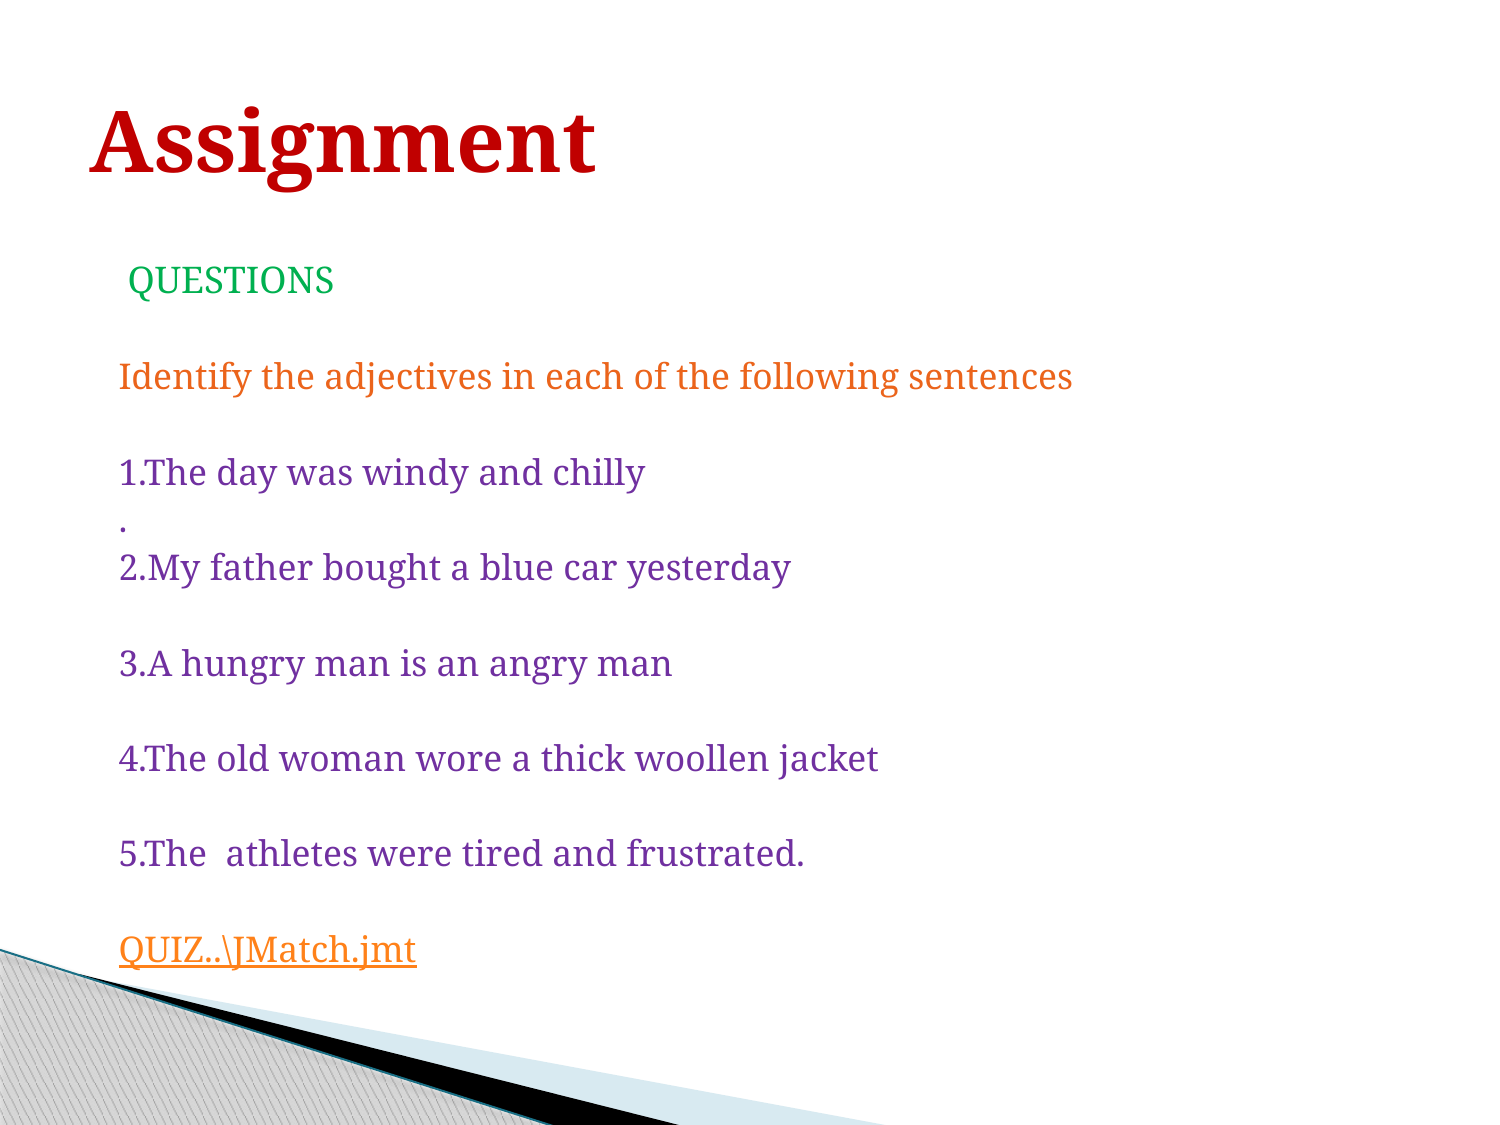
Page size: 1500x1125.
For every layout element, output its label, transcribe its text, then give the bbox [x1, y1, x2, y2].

list QUESTIONS Identify the adjectives in each of the following sentences 1.The day was windy and chilly . 2.My father bought a blue car yesterday 3.A hungry man is an angry man 4.The old woman wore a thick woollen jacket 5.The athletes were tired and frustrated. QUIZ..\JMatch.jmt [87, 249, 1438, 993]
title Assignment [75, 45, 1425, 233]
